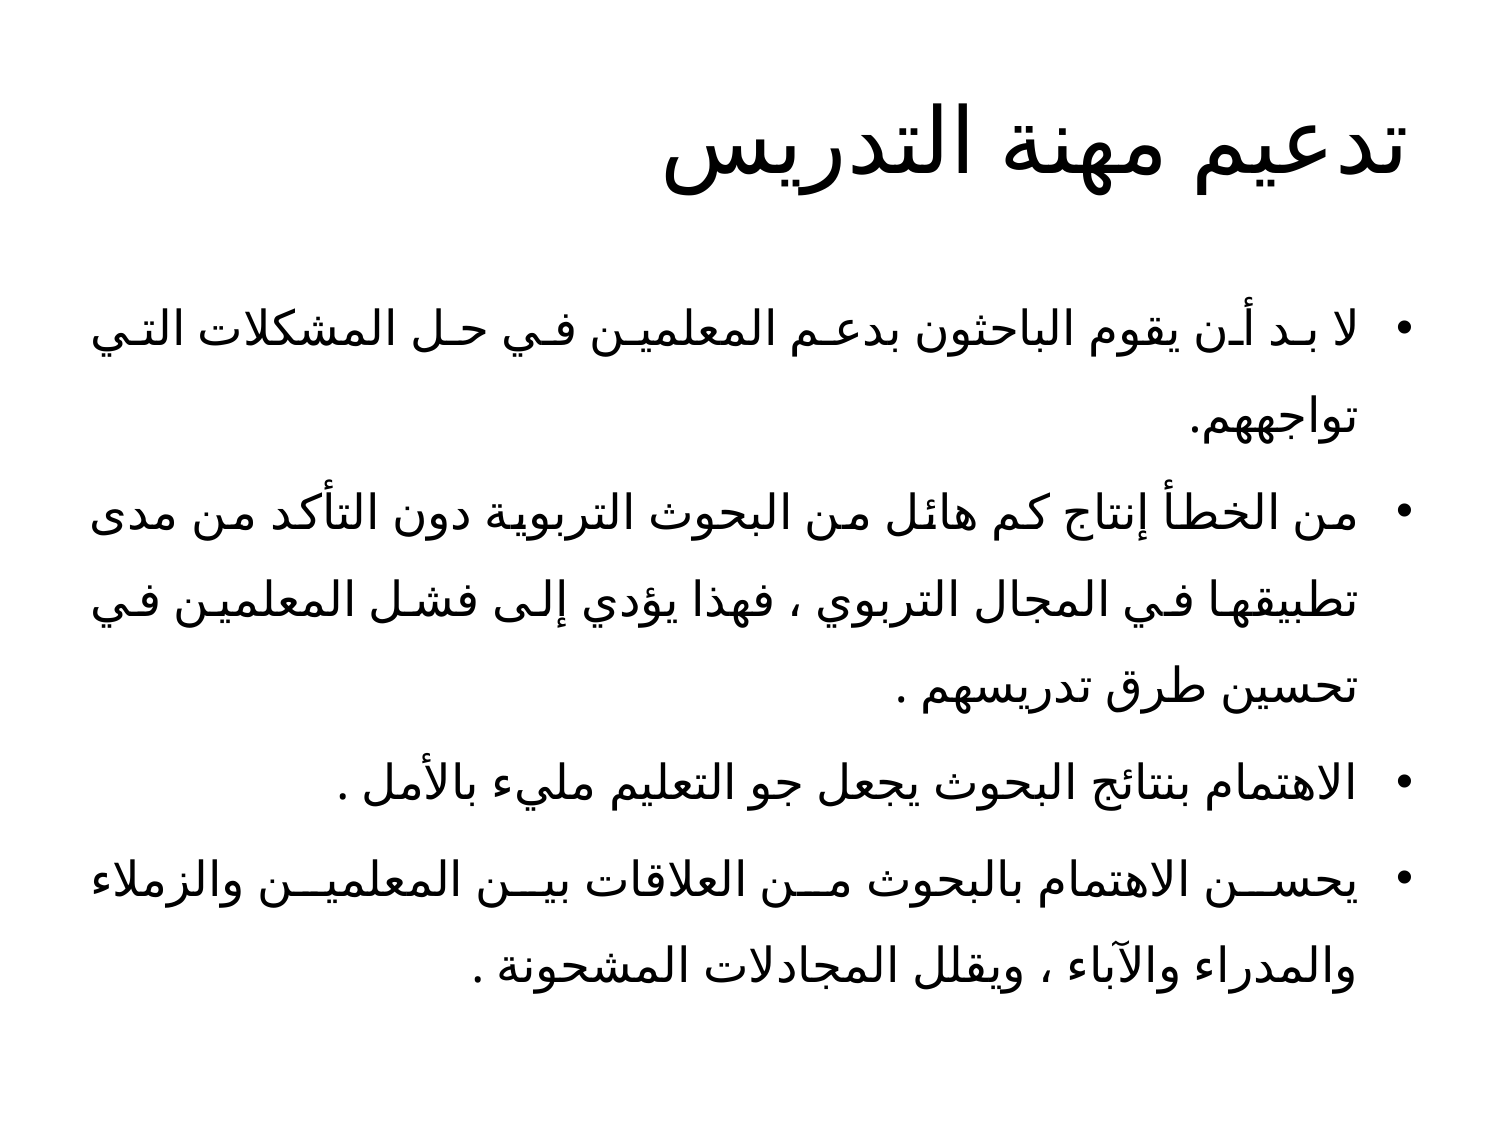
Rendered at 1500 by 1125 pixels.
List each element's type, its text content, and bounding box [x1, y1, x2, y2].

title تدعيم مهنة التدريس [75, 43, 1425, 232]
list لا بد أن يقوم الباحثون بدعم المعلمين في حل المشكلات التي تواجههم. من الخطأ إنتاج كم هائل من البحوث التربوية دون التأكد من مدى تطبيقها في المجال التربوي ، فهذا يؤدي إلى فشل المعلمين في تحسين طرق تدريسهم . الاهتمام بنتائج البحوث يجعل جو التعليم مليء بالأمل . يحسن الاهتمام بالبحوث من العلاقات بين المعلمين والزملاء والمدراء والآباء ، ويقلل المجادلات المشحونة . [75, 261, 1425, 1004]
